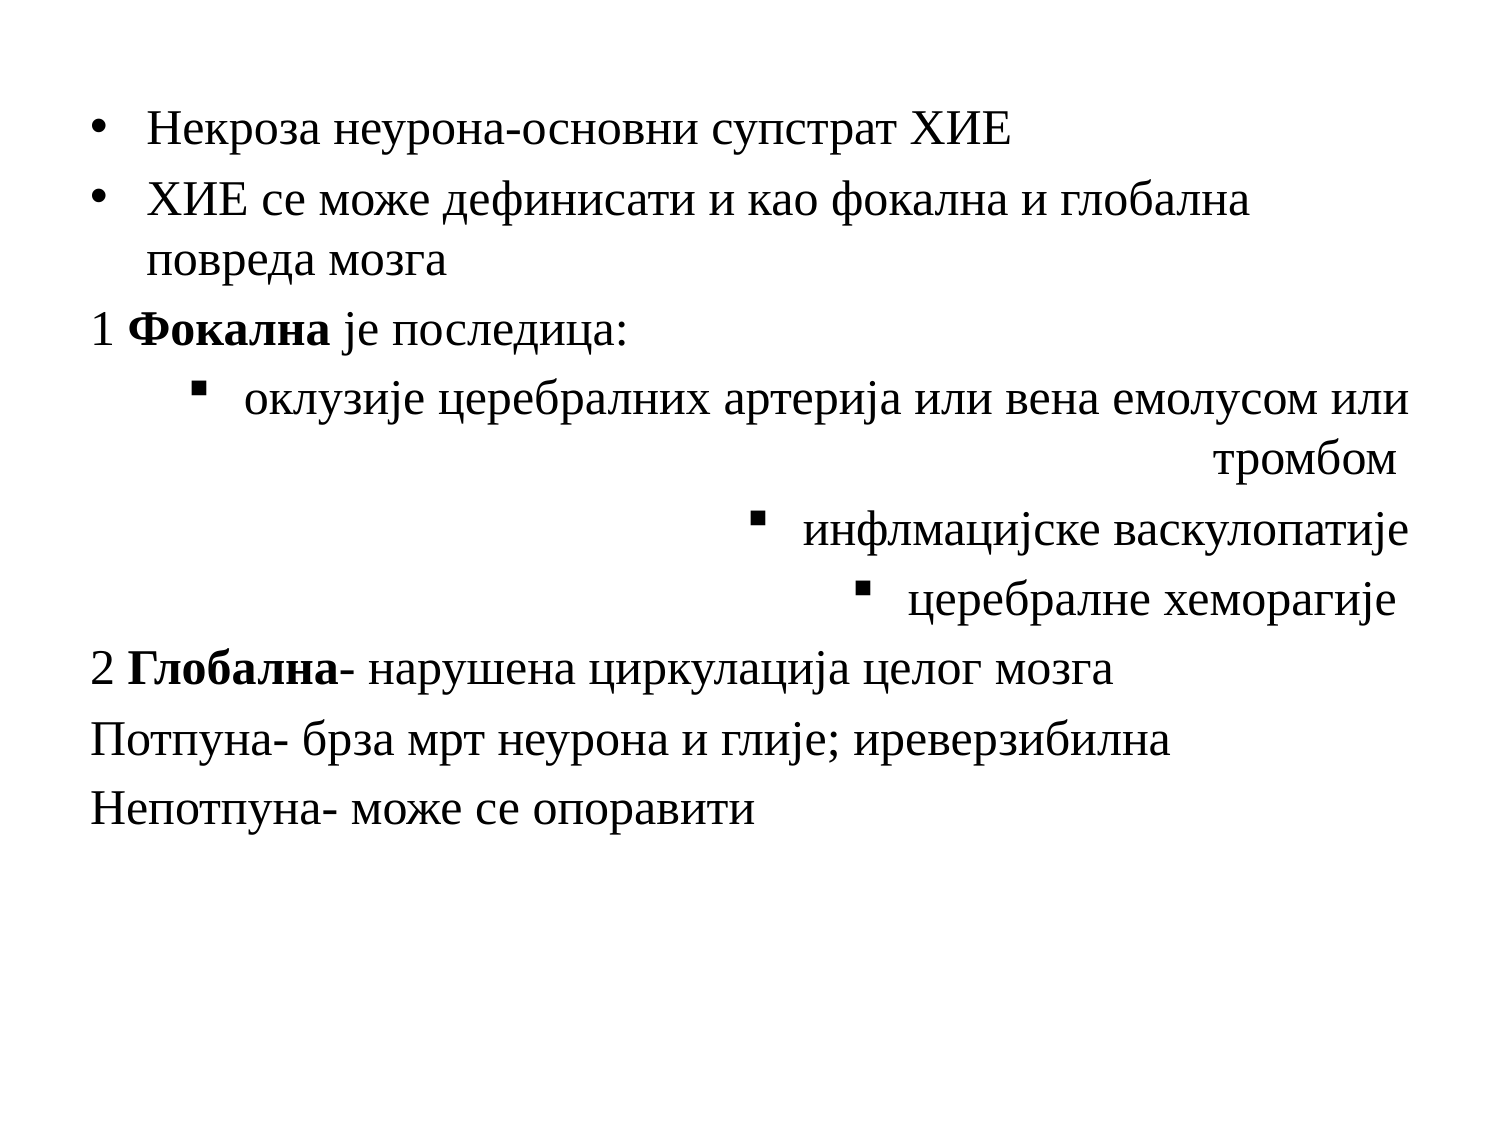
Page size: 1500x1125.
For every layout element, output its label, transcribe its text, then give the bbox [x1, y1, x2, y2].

list Некроза неурона-основни супстрат ХИЕ ХИЕ се може дефинисати и као фокална и глобална повреда мозга 1 Фокална је последица: оклузије церебралних артерија или вена емолусом или тромбом инфлмацијске васкулопатије церебралне хеморагије 2 Глобална- нарушена циркулација целог мозга Потпуна- брза мрт неурона и глије; иреверзибилна Непотпуна- може се опоравити [75, 87, 1425, 1025]
